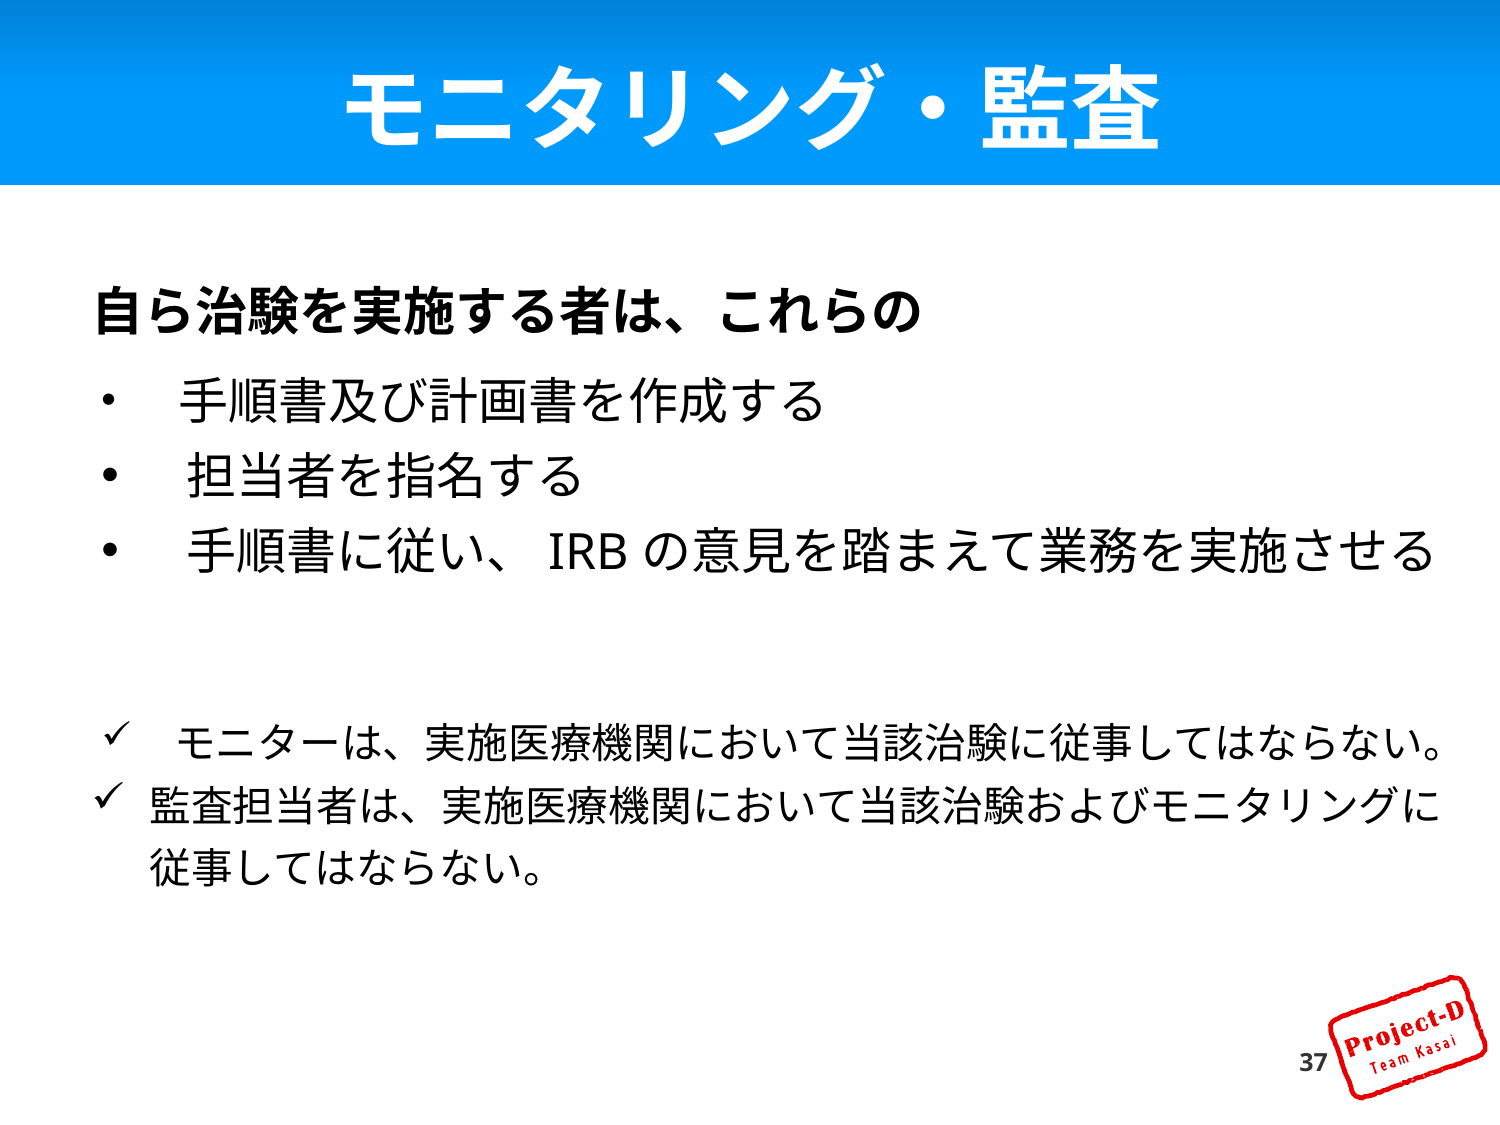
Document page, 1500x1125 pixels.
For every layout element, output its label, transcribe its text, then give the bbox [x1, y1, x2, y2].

picture [1327, 974, 1488, 1101]
title モニタリング・監査 [0, 0, 1500, 185]
text_box 自ら治験を実施する者は、これらの 手順書及び計画書を作成する 担当者を指名する 手順書に従い、IRBの意見を踏まえて業務を実施させる モニターは、実施医療機関において当該治験に従事してはならない。 監査担当者は、実施医療機関において当該治験およびモニタリングに従事してはならない。 [76, 255, 1459, 900]
